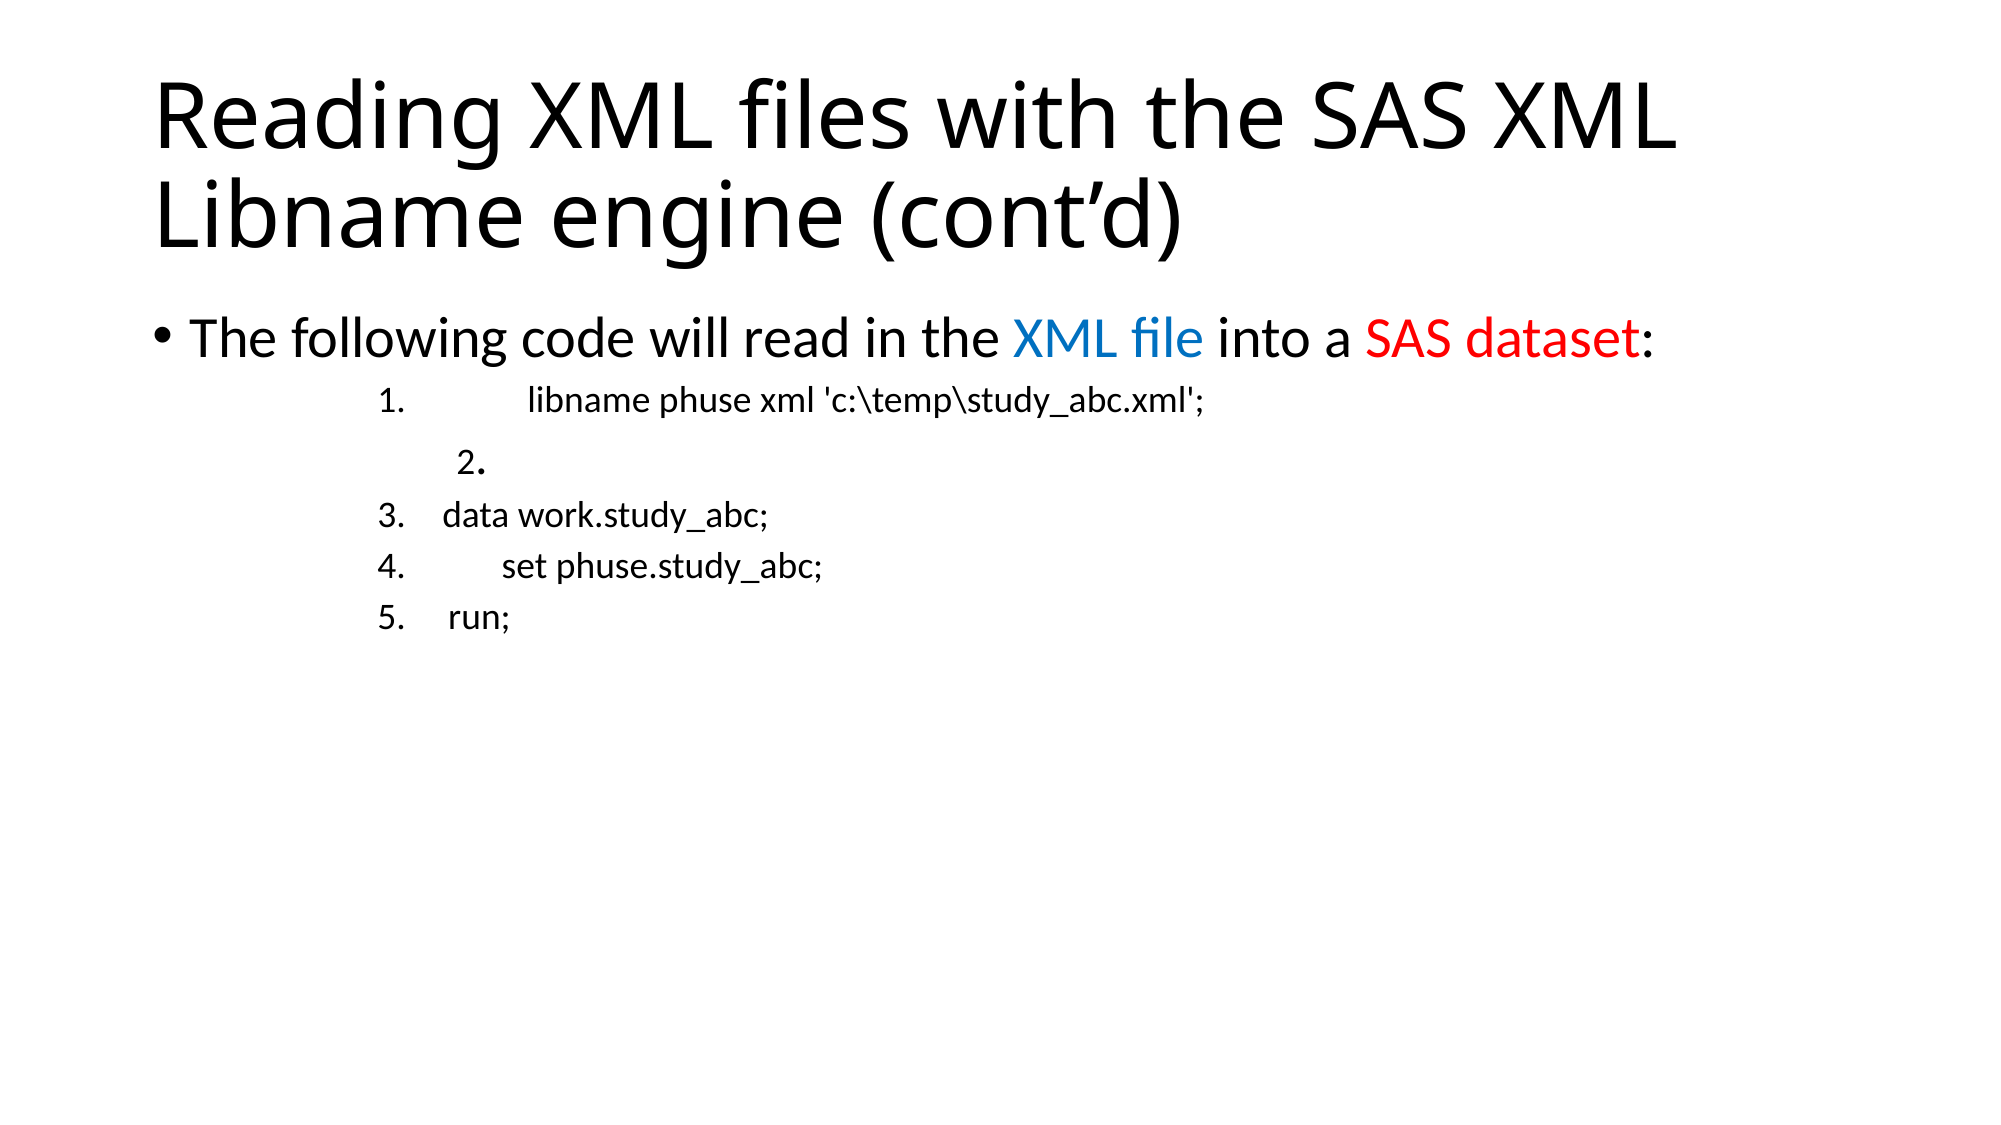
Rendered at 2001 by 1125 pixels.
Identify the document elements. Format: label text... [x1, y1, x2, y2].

title Reading XML files with the SAS XML Libname engine (cont’d) [137, 59, 1863, 278]
list The following code will read in the XML file into a SAS dataset: 1. libname phuse xml 'c:\temp\study_abc.xml'; 2. data work.study_abc; set phuse.study_abc; 5. run; [137, 299, 1863, 1014]
